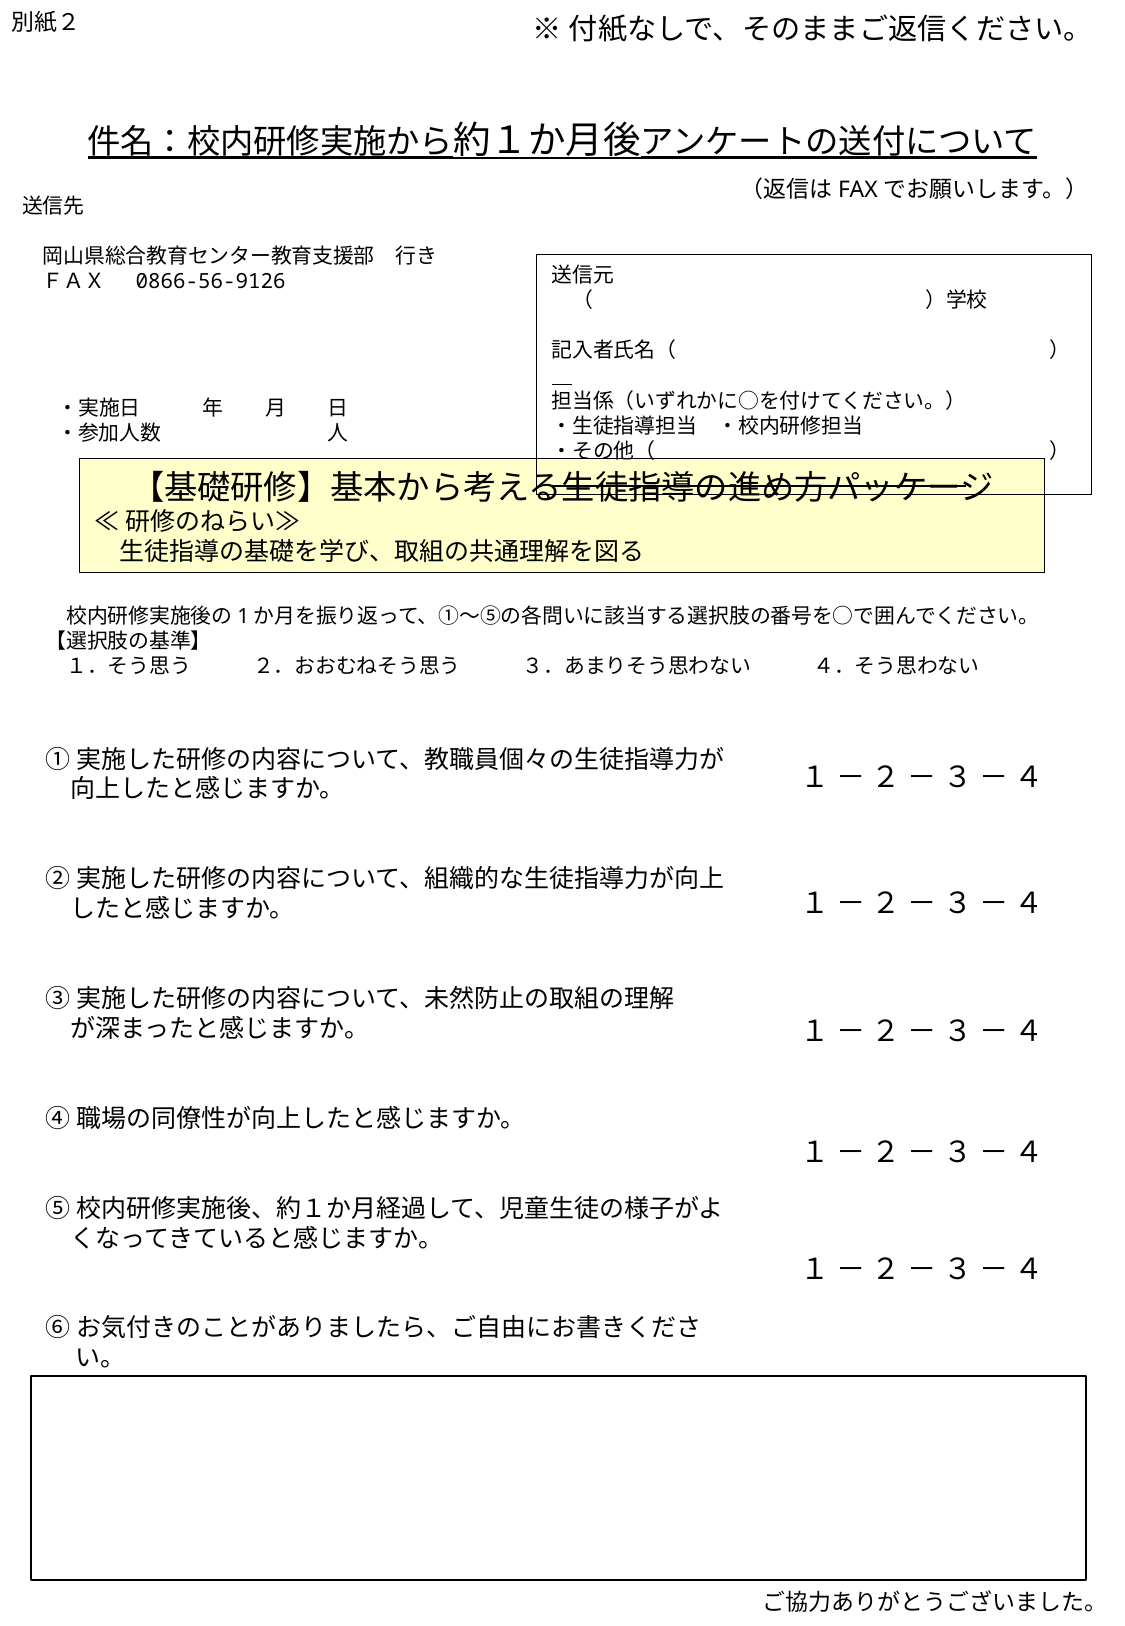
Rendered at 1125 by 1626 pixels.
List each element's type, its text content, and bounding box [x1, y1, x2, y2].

text_box 校内研修実施後の1か月を振り返って、①～⑤の各問いに該当する選択肢の番号を○で囲んでください。 【選択肢の基準】 １．そう思う ２．おおむねそう思う ３．あまりそう思わない ４．そう思わない [30, 594, 1035, 685]
text_box 件名：校内研修実施から約１か月後アンケートの送付について [10, 108, 1115, 169]
text_box １ － ２ － ３ － ４ [785, 1242, 1101, 1293]
text_box 別紙２ [0, 0, 96, 43]
text_box １ － ２ － ３ － ４ [785, 1125, 1101, 1176]
text_box ①実施した研修の内容について、教職員個々の生徒指導力が 向上したと感じますか。 ②実施した研修の内容について、組織的な生徒指導力が向上 したと感じますか。 ③実施した研修の内容について、未然防止の取組の理解 が深まったと感じますか。 ④職場の同僚性が向上したと感じますか。 ⑤校内研修実施後、約１か月経過して、児童生徒の様子がよ くなってきていると感じますか。 ⑥お気付きのことがありましたら、ご自由にお書きください。 [30, 735, 740, 1373]
text_box 送信元 （ ）学校 記入者氏名（ ） 担当係（いずれかに○を付けてください。） ・生徒指導担当 ・校内研修担当 ・その他（ ） [536, 254, 1092, 495]
text_box １ － ２ － ３ － ４ [785, 876, 1101, 927]
text_box 【基礎研修】基本から考える生徒指導の進め方パッケージ ≪研修のねらい≫ 生徒指導の基礎を学び、取組の共通理解を図る [79, 458, 1045, 573]
text_box 送信先 岡山県総合教育センター教育支援部 行き ＦＡＸ 0866-56-9126 [7, 185, 610, 301]
text_box ご協力ありがとうございました。 [724, 1579, 1125, 1623]
text_box ・実施日 年 月 日 ・参加人数 人 [41, 387, 388, 451]
text_box [29, 1373, 1088, 1582]
text_box １ － ２ － ３ － ４ [785, 751, 1101, 801]
text_box １ － ２ － ３ － ４ [785, 1004, 1101, 1055]
text_box （返信はFAXでお願いします。） [725, 167, 1104, 210]
text_box ※付紙なしで、そのままご返信ください。 [517, 2, 1108, 53]
